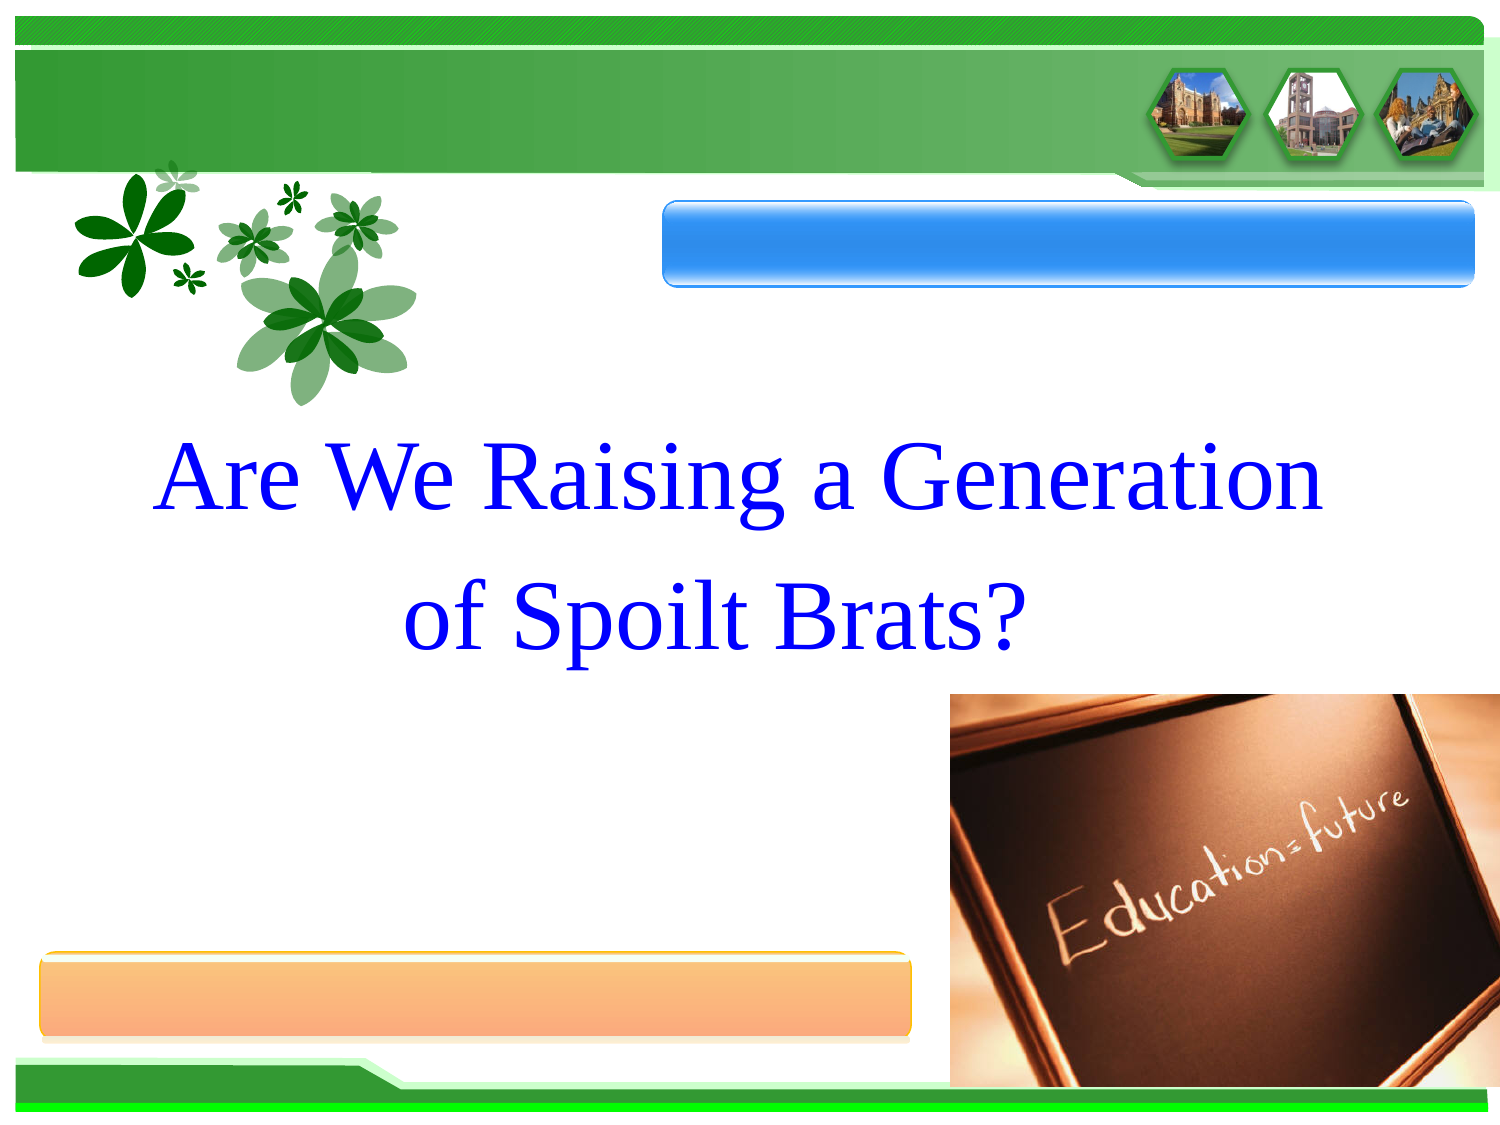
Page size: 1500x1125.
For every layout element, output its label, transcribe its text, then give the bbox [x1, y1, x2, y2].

text_box [362, 624, 1113, 690]
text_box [62, 162, 425, 413]
list Are We Raising a Generation of Spoilt Brats? [62, 262, 1426, 913]
picture [949, 694, 1500, 1087]
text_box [662, 199, 1475, 288]
picture [1269, 73, 1358, 155]
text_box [39, 951, 912, 1044]
picture [1152, 73, 1245, 155]
picture [1380, 73, 1473, 155]
